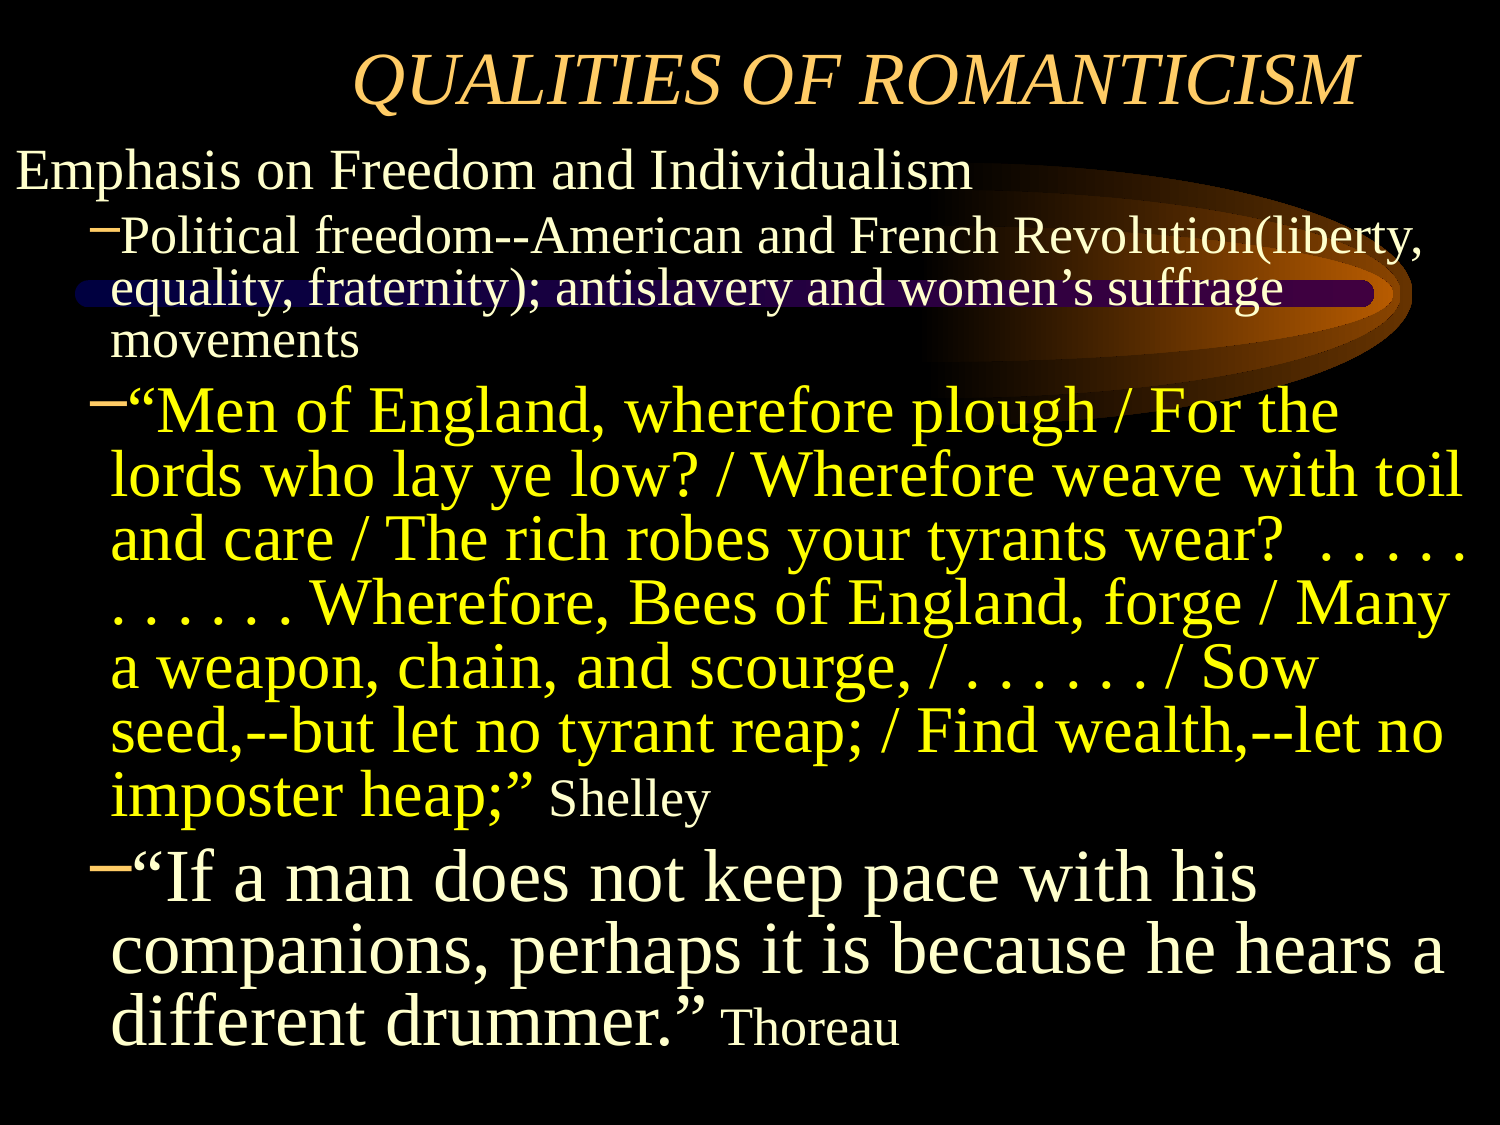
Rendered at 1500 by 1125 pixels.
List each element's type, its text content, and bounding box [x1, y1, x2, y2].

title QUALITIES OF ROMANTICISM [99, 0, 1376, 137]
list Emphasis on Freedom and Individualism Political freedom--American and French Revolution(liberty, equality, fraternity); antislavery and women’s suffrage movements “Men of England, wherefore plough / For the lords who lay ye low? / Wherefore weave with toil and care / The rich robes your tyrants wear? . . . . . . . . . . . Wherefore, Bees of England, forge / Many a weapon, chain, and scourge, / . . . . . . / Sow seed,--but let no tyrant reap; / Find wealth,--let no imposter heap;” Shelley “If a man does not keep pace with his companions, perhaps it is because he hears a different drummer.” Thoreau [0, 137, 1500, 1125]
